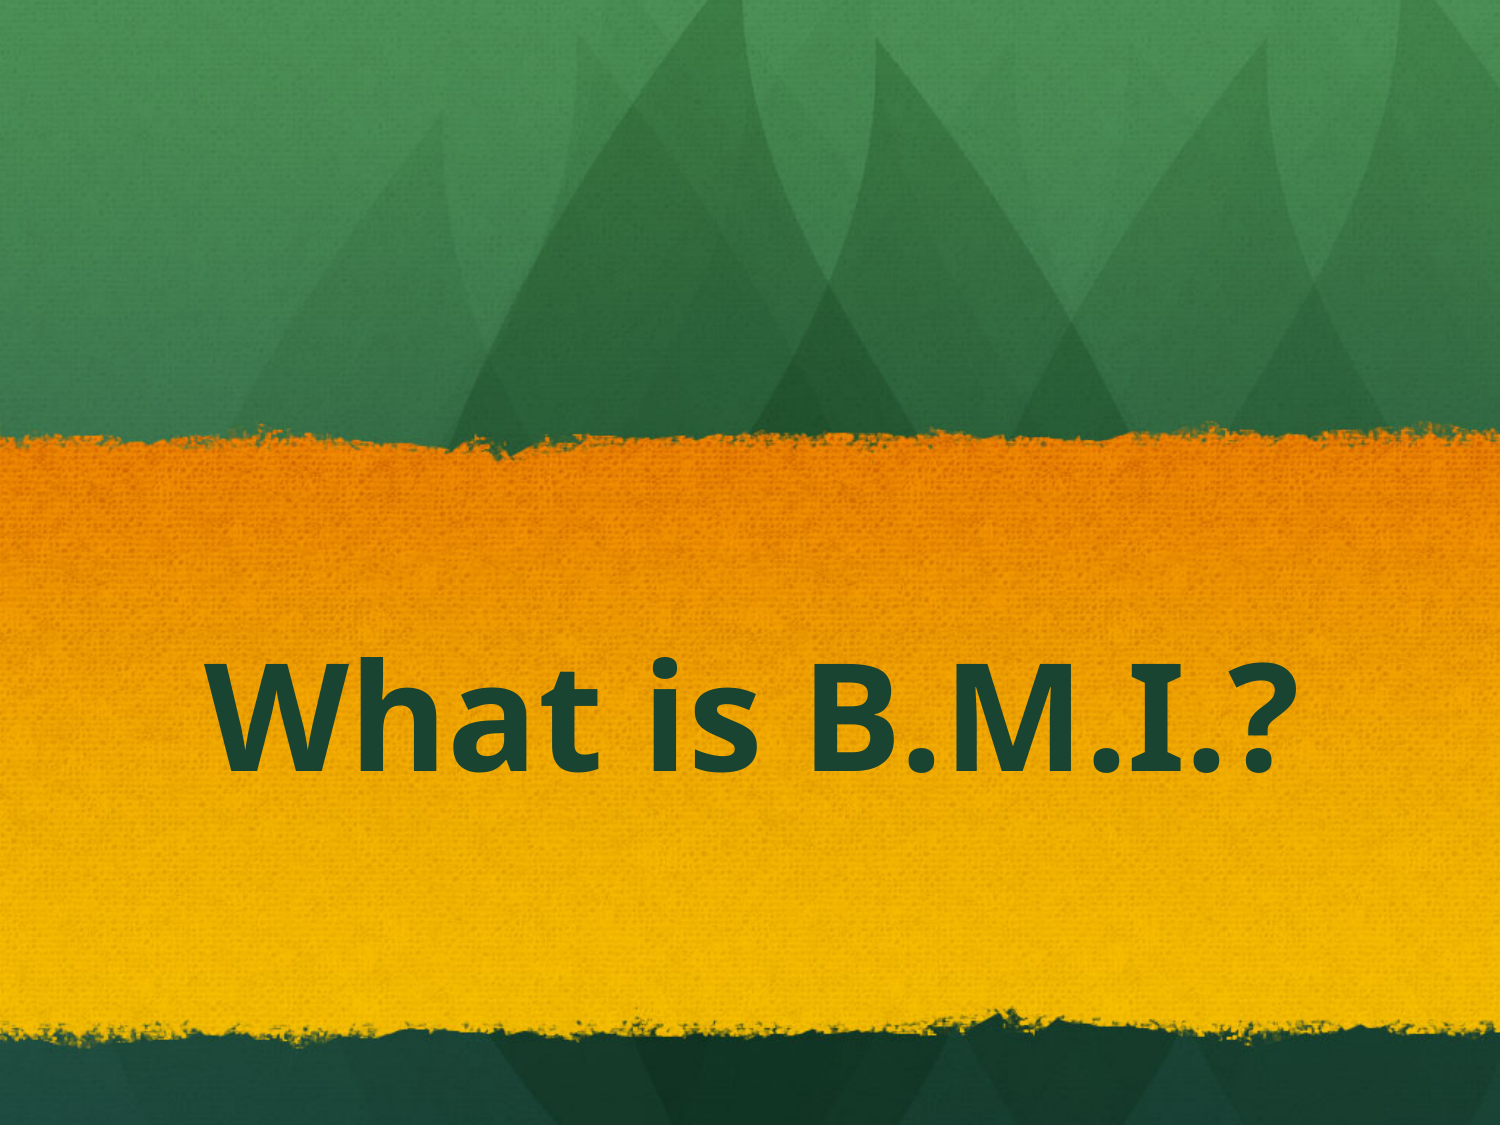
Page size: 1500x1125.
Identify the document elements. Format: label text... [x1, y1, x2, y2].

title What is B.M.I.? [162, 567, 1343, 810]
picture [0, 0, 1500, 1125]
